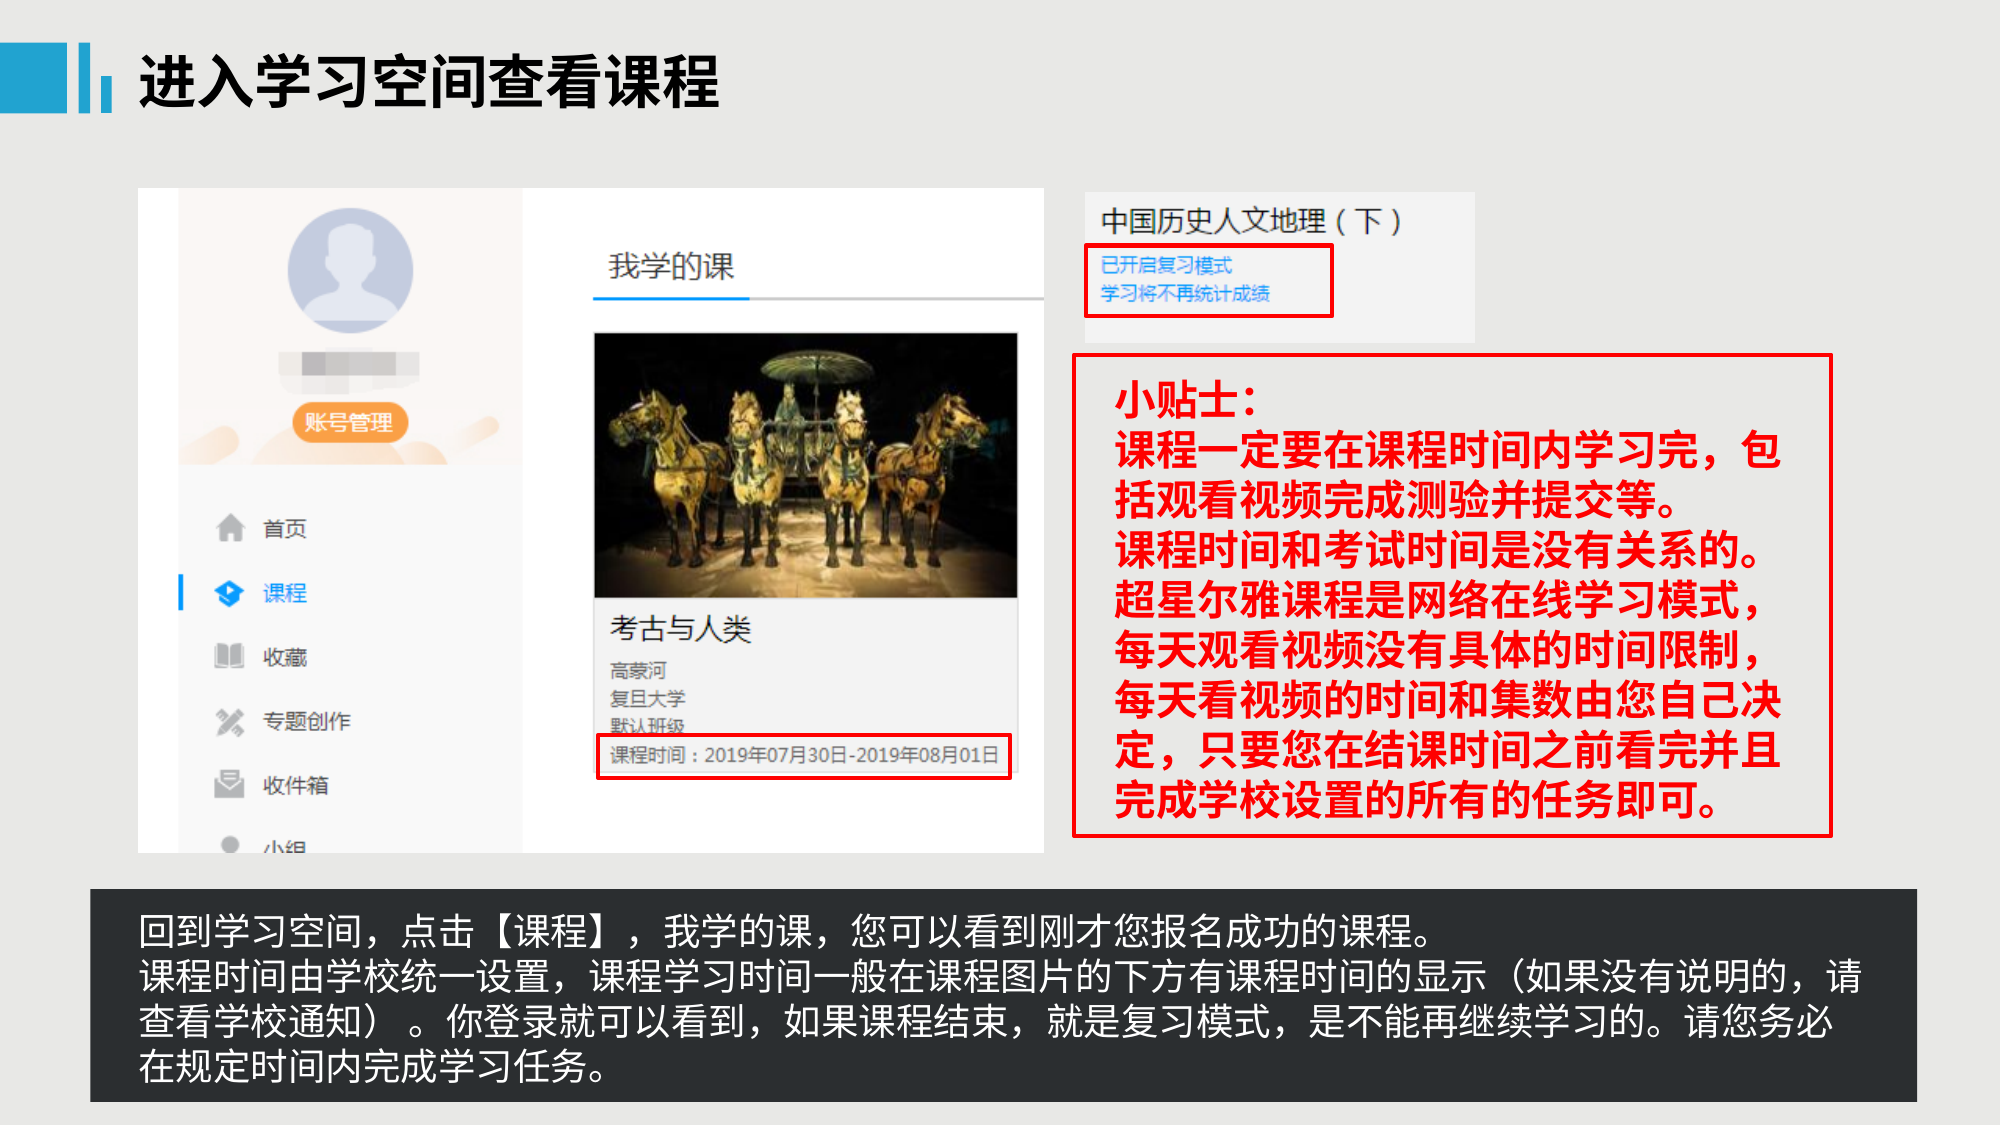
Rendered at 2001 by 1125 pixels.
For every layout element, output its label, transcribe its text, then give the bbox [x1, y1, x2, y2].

text_box [99, 74, 114, 115]
text_box 进入学习空间查看课程 [123, 38, 818, 124]
picture [138, 188, 1044, 854]
text_box [0, 41, 69, 116]
text_box [77, 41, 92, 116]
picture [1085, 191, 1475, 343]
text_box 小贴士： 课程一定要在课程时间内学习完，包括观看视频完成测验并提交等。 课程时间和考试时间是没有关系的。 超星尔雅课程是网络在线学习模式，每天观看视频没有具体的时间限制，每天看视频的时间和集数由您自己决定，只要您在结课时间之前看完并且完成学校设置的所有的任务即可。 [1099, 366, 1811, 832]
text_box 回到学习空间，点击【课程】，我学的课，您可以看到刚才您报名成功的课程。 课程时间由学校统一设置，课程学习时间一般在课程图片的下方有课程时间的显示（如果没有说明的，请查看学校通知） 。你登录就可以看到，如果课程结束，就是复习模式，是不能再继续学习的。请您务必在规定时间内完成学习任务。 [123, 900, 1885, 1096]
text_box [88, 887, 1919, 1104]
text_box [1072, 353, 1833, 838]
